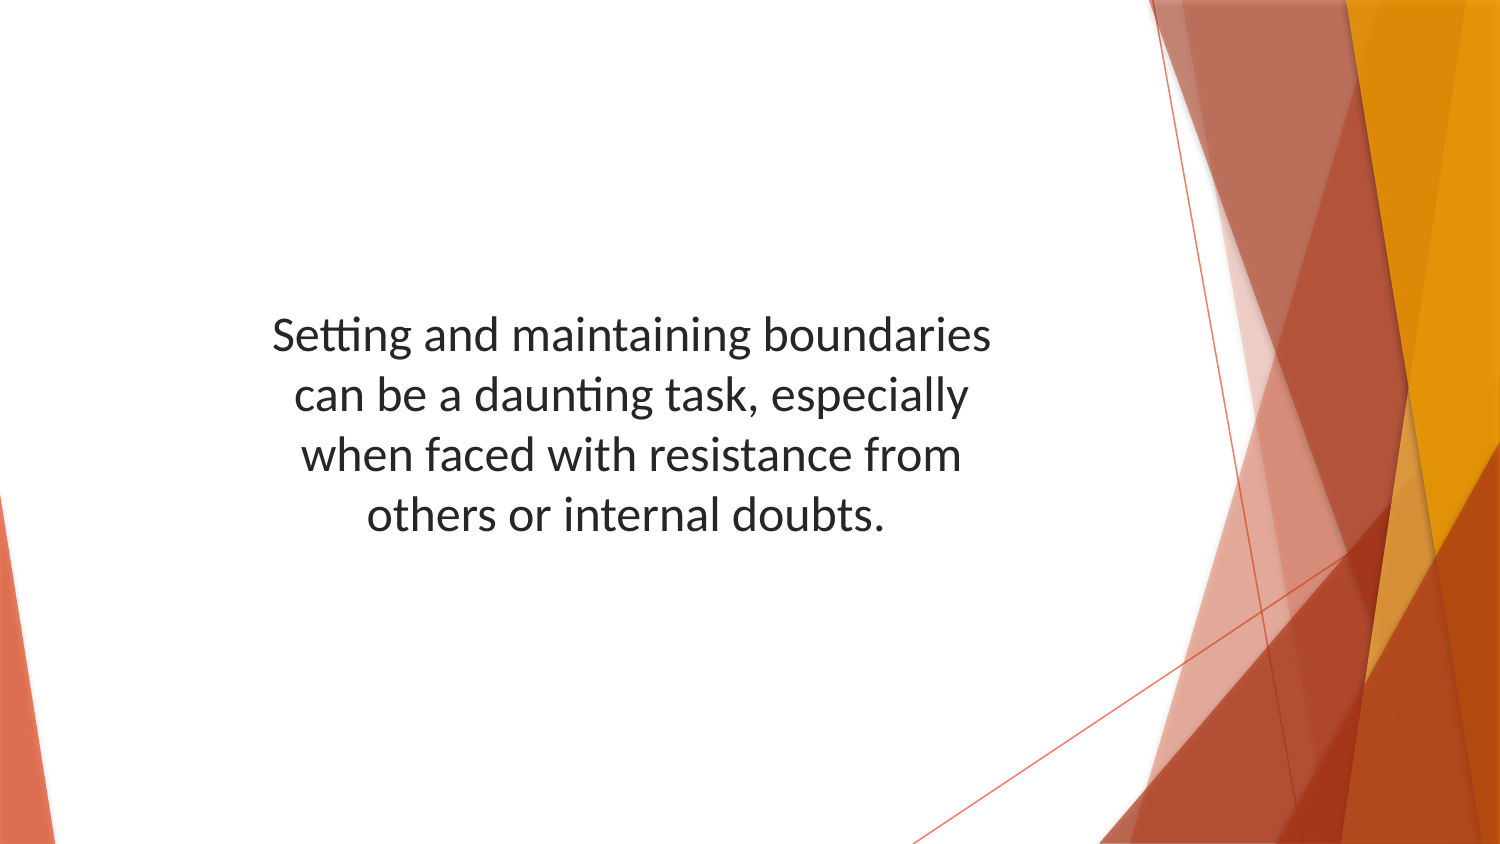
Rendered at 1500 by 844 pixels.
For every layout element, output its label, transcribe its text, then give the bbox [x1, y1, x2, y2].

list Setting and maintaining boundaries can be a daunting task, especially when faced with resistance from others or internal doubts. [230, 197, 1034, 647]
